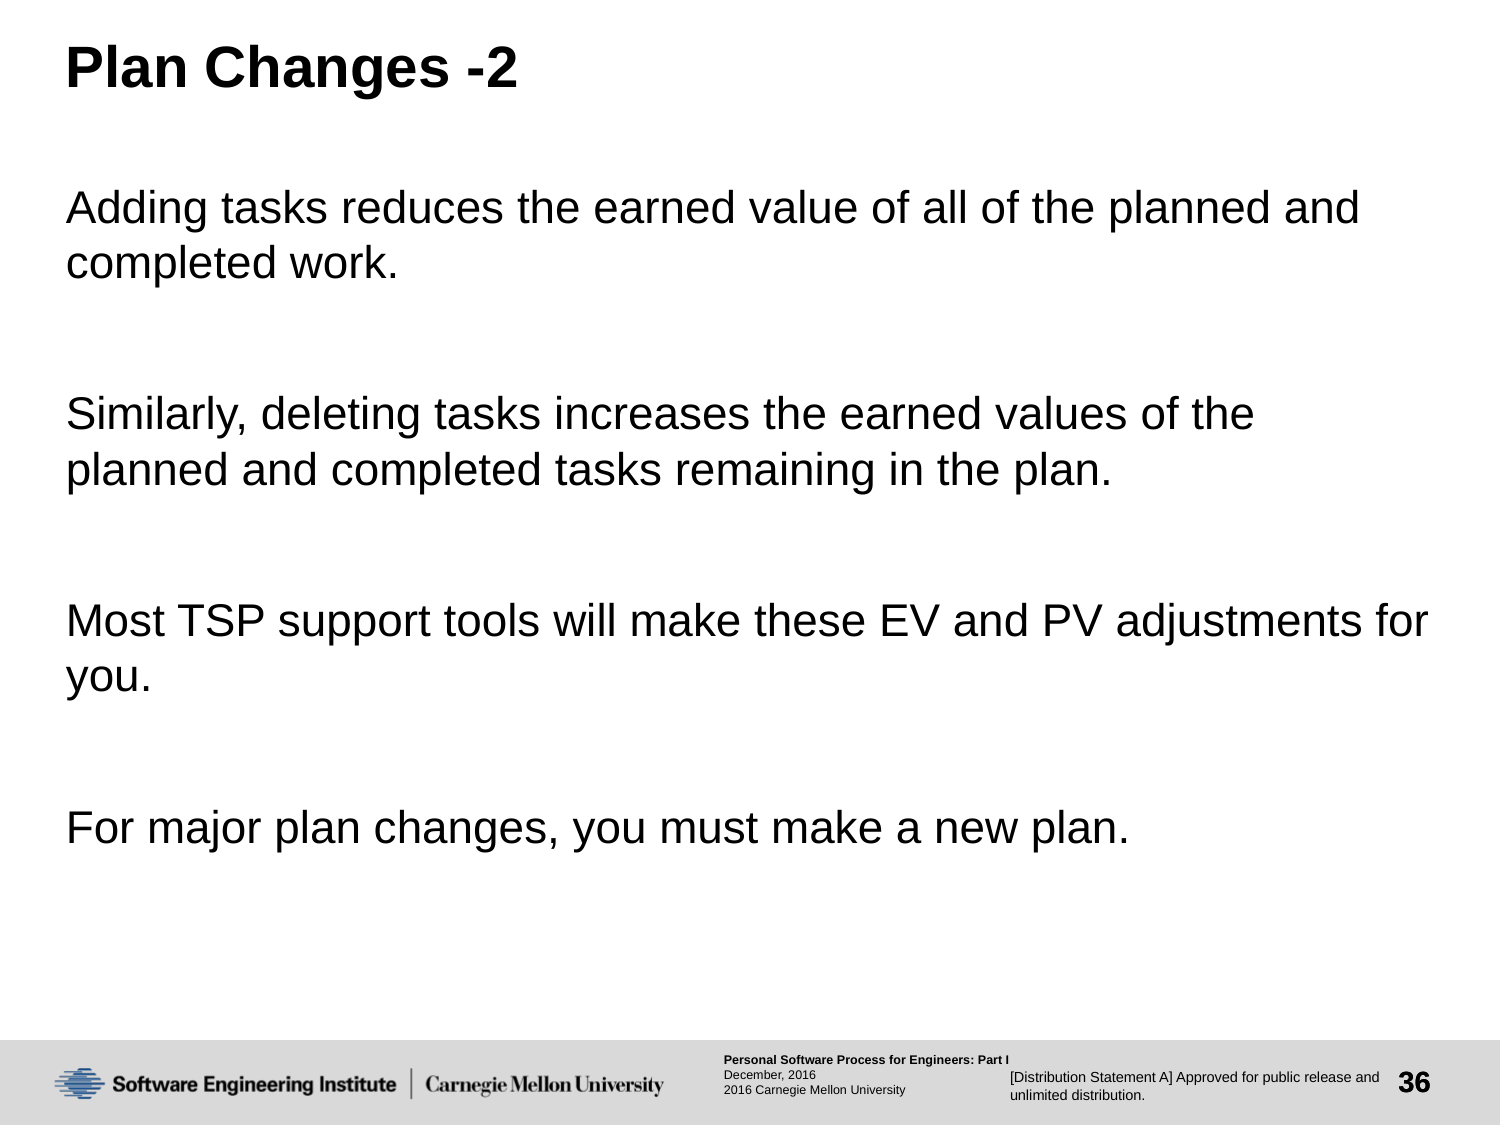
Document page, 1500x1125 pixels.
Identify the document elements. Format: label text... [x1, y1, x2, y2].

picture [46, 1061, 673, 1104]
list Adding tasks reduces the earned value of all of the planned and completed work. Similarly, deleting tasks increases the earned values of the planned and completed tasks remaining in the plan. Most TSP support tools will make these EV and PV adjustments for you. For major plan changes, you must make a new plan. [65, 177, 1431, 1000]
title Plan Changes -2 [65, 37, 1313, 148]
